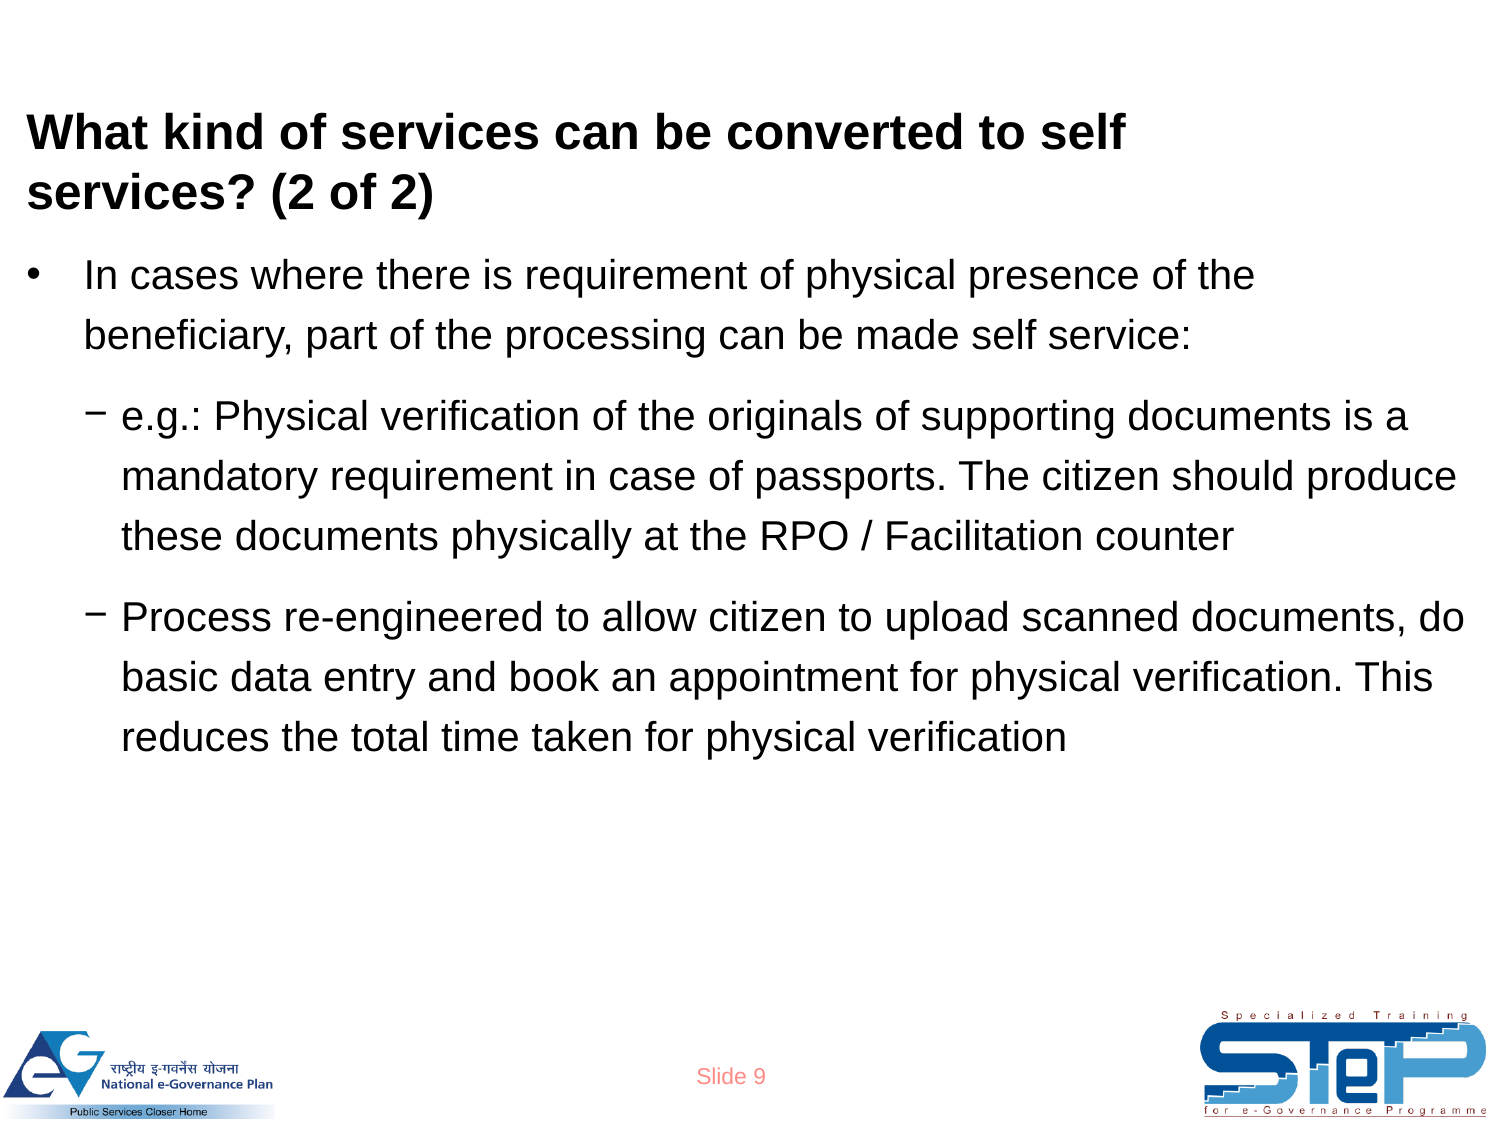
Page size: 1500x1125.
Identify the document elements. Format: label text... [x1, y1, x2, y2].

title What kind of services can be converted to self services? (2 of 2) [26, 99, 1472, 224]
list In cases where there is requirement of physical presence of the beneficiary, part of the processing can be made self service: e.g.: Physical verification of the originals of supporting documents is a mandatory requirement in case of passports. The citizen should produce these documents physically at the RPO / Facilitation counter Process re-engineered to allow citizen to upload scanned documents, do basic data entry and book an appointment for physical verification. This reduces the total time taken for physical verification [26, 237, 1474, 1051]
picture [1200, 1011, 1486, 1117]
picture [2, 1031, 275, 1119]
